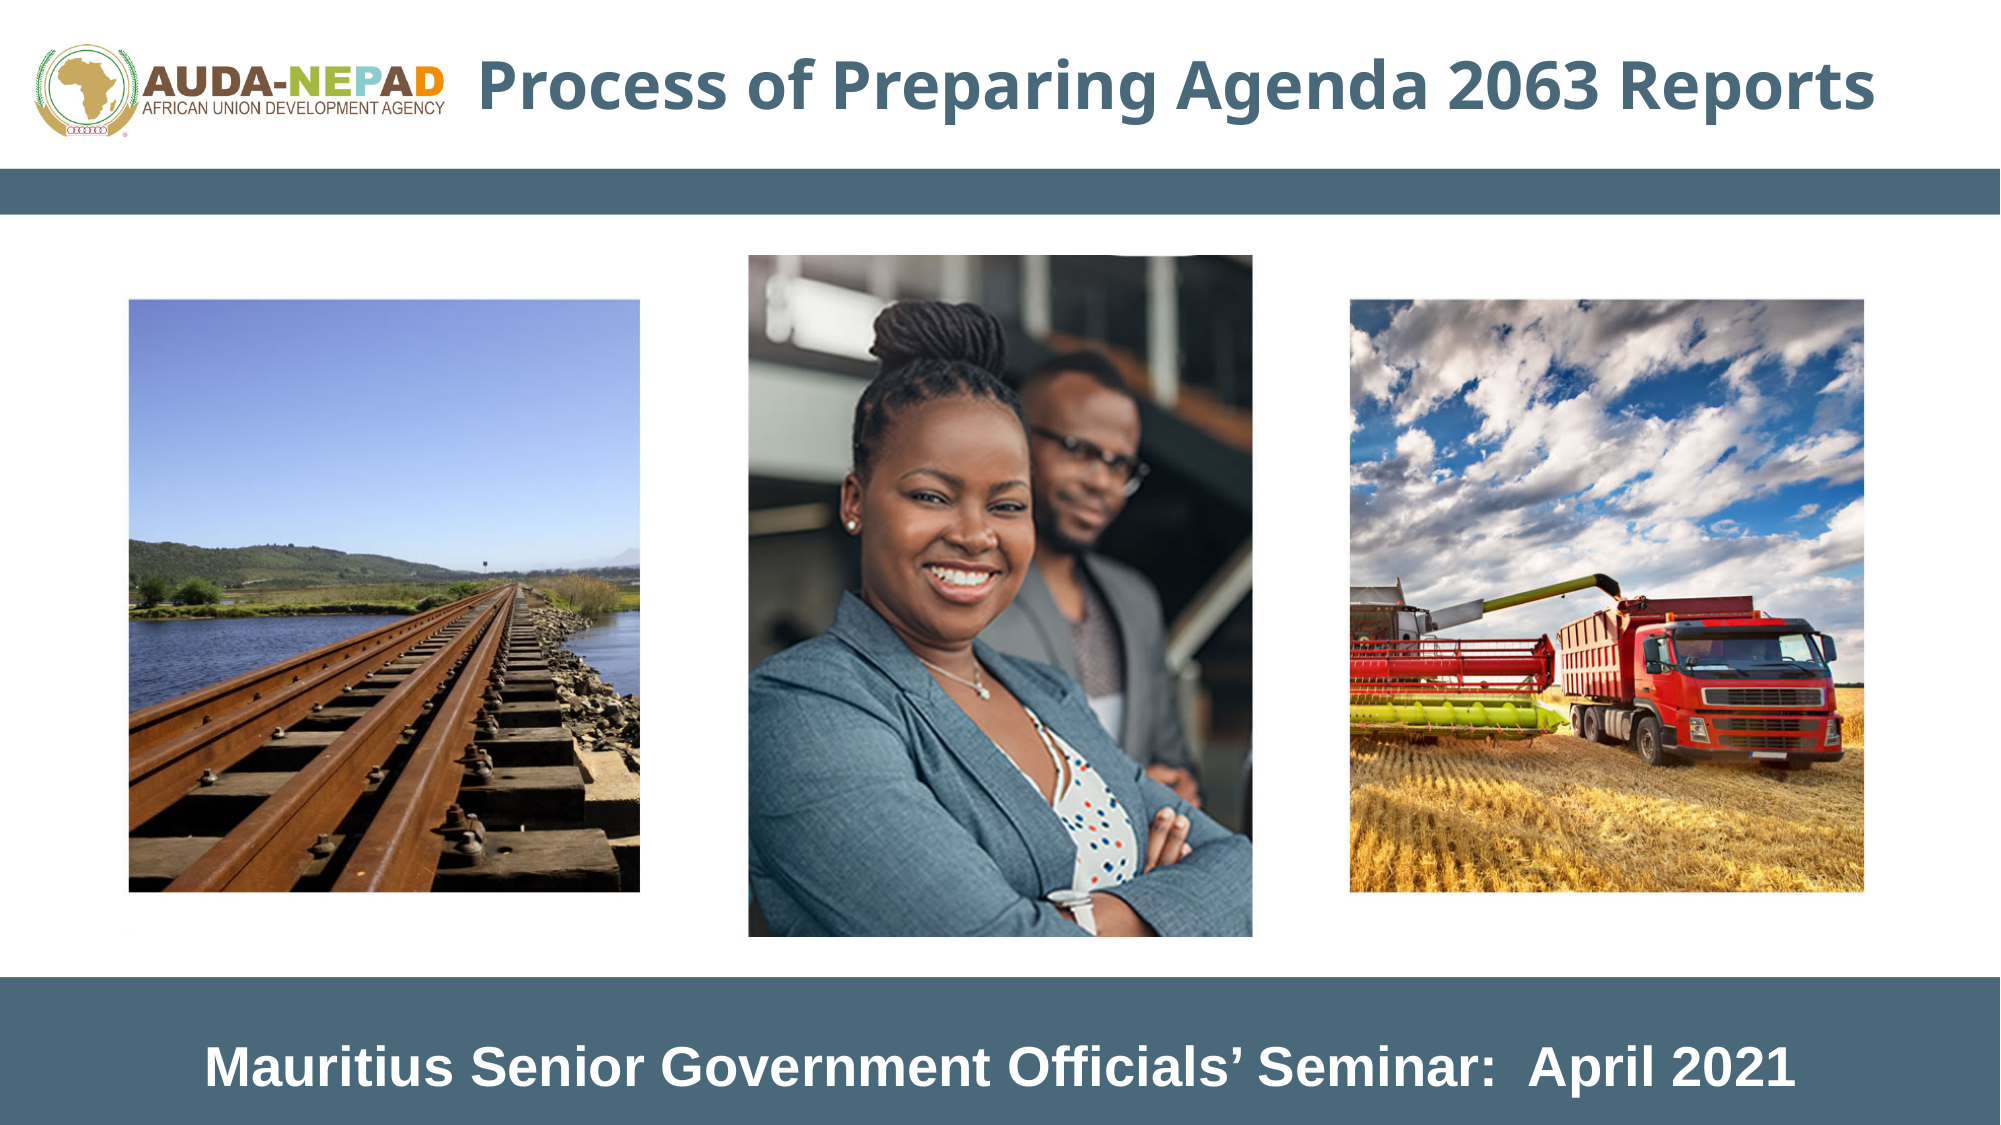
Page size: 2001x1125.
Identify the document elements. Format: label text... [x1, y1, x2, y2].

subtitle Process of Preparing Agenda 2063 Reports [454, 38, 1900, 138]
title Mauritius Senior Government Officials’ Seminar: April 2021 [34, 996, 1968, 1106]
picture [34, 44, 445, 137]
picture [0, 255, 2000, 937]
